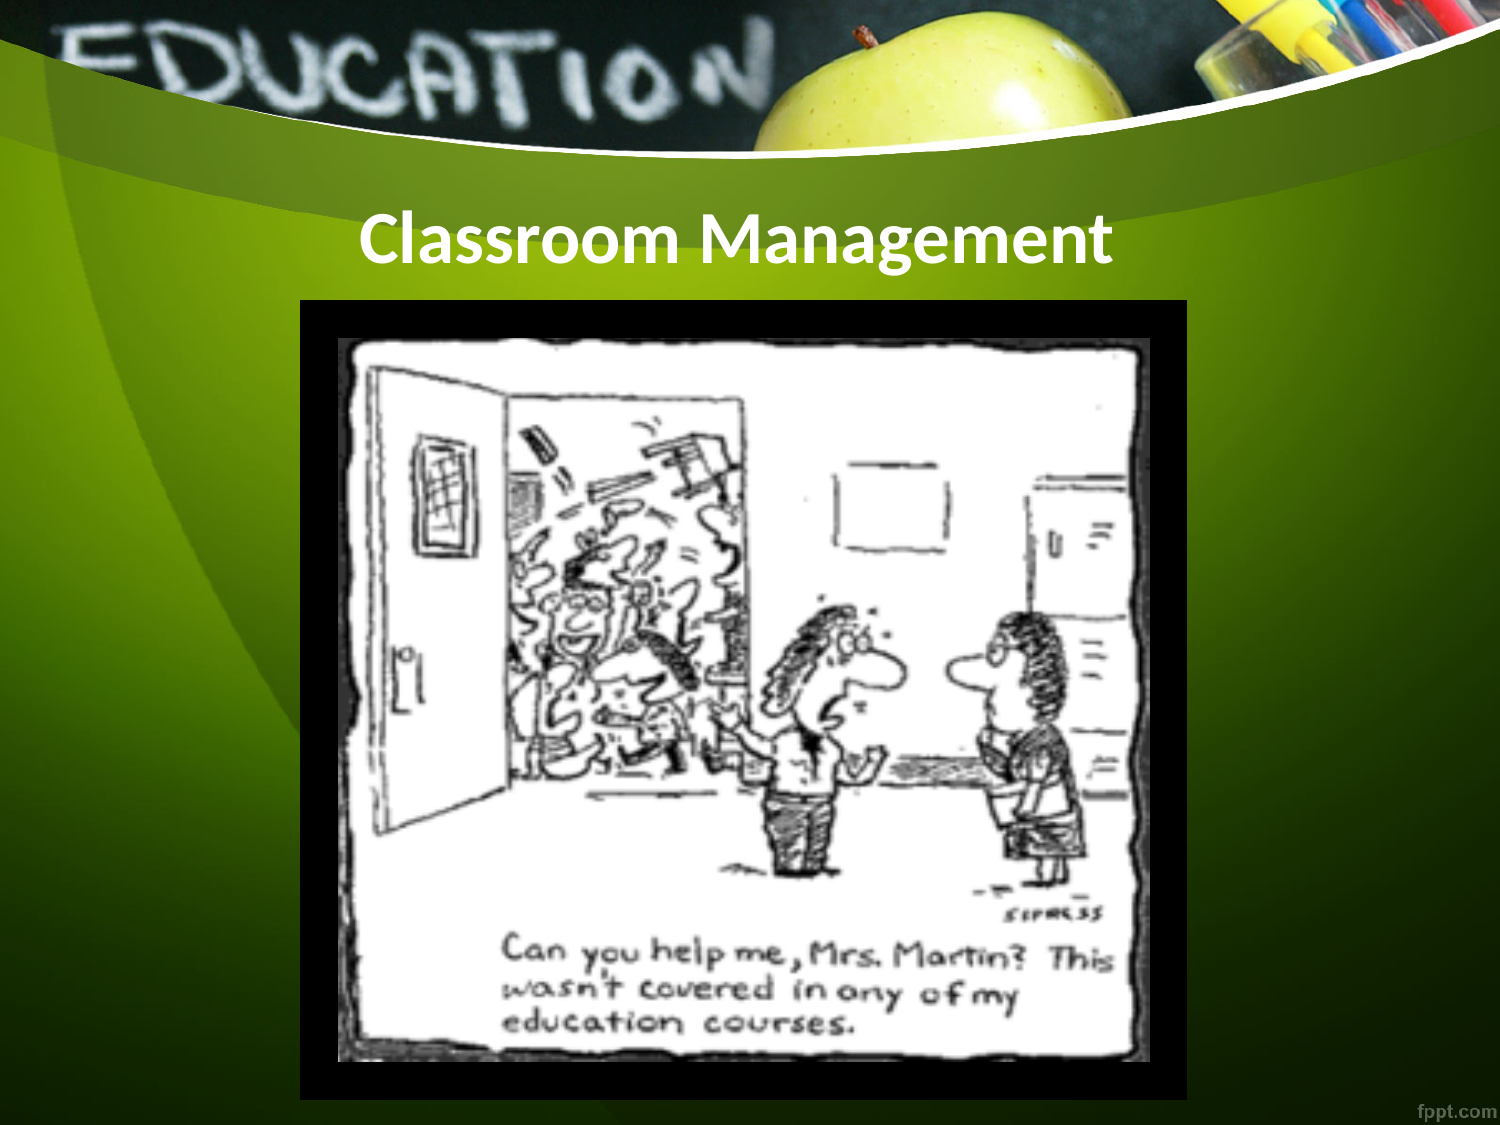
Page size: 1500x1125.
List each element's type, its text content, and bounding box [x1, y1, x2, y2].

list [337, 337, 1151, 1063]
title Classroom Management [0, 162, 1475, 305]
picture [0, 0, 1500, 1125]
